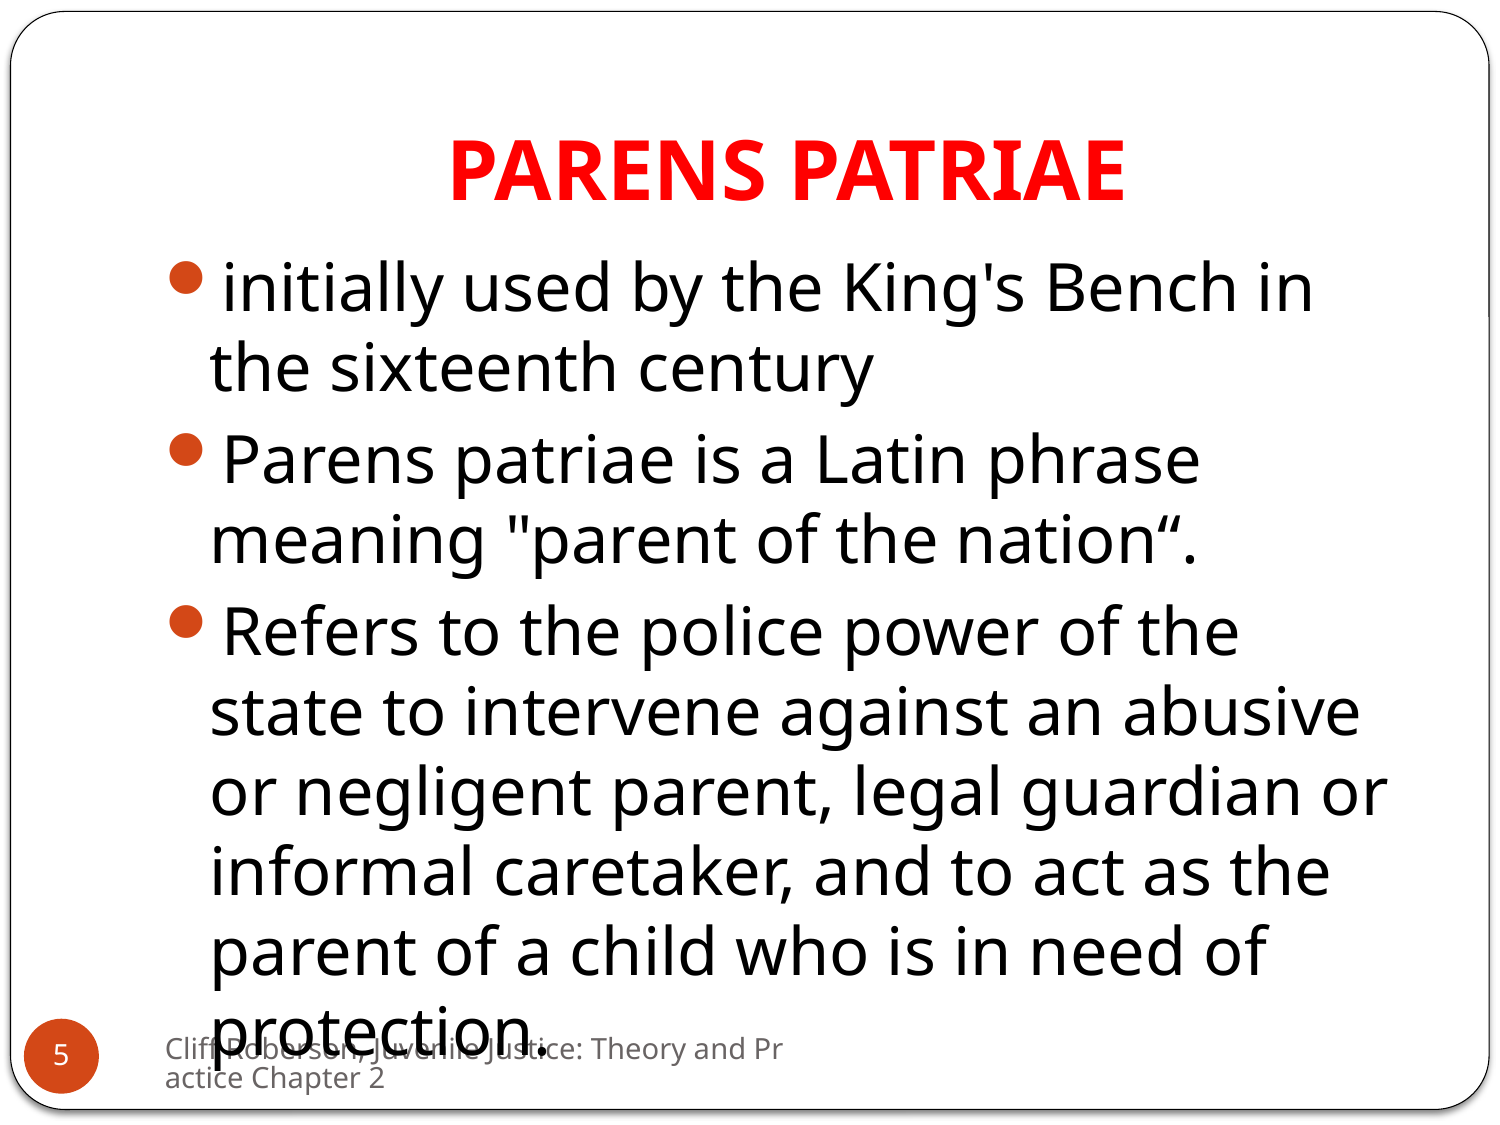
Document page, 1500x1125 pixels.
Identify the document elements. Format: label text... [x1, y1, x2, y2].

slide_number 5 [23, 1018, 99, 1094]
footer Cliff Roberson, Juvenile Justice: Theory and Practice Chapter 2 [150, 1012, 800, 1088]
list initially used by the King's Bench in the sixteenth century Parens patriae is a Latin phrase meaning "parent of the nation“. Refers to the police power of the state to intervene against an abusive or negligent parent, legal guardian or informal caretaker, and to act as the parent of a child who is in need of protection. [150, 237, 1425, 988]
title PARENS PATRIAE [150, 45, 1425, 233]
